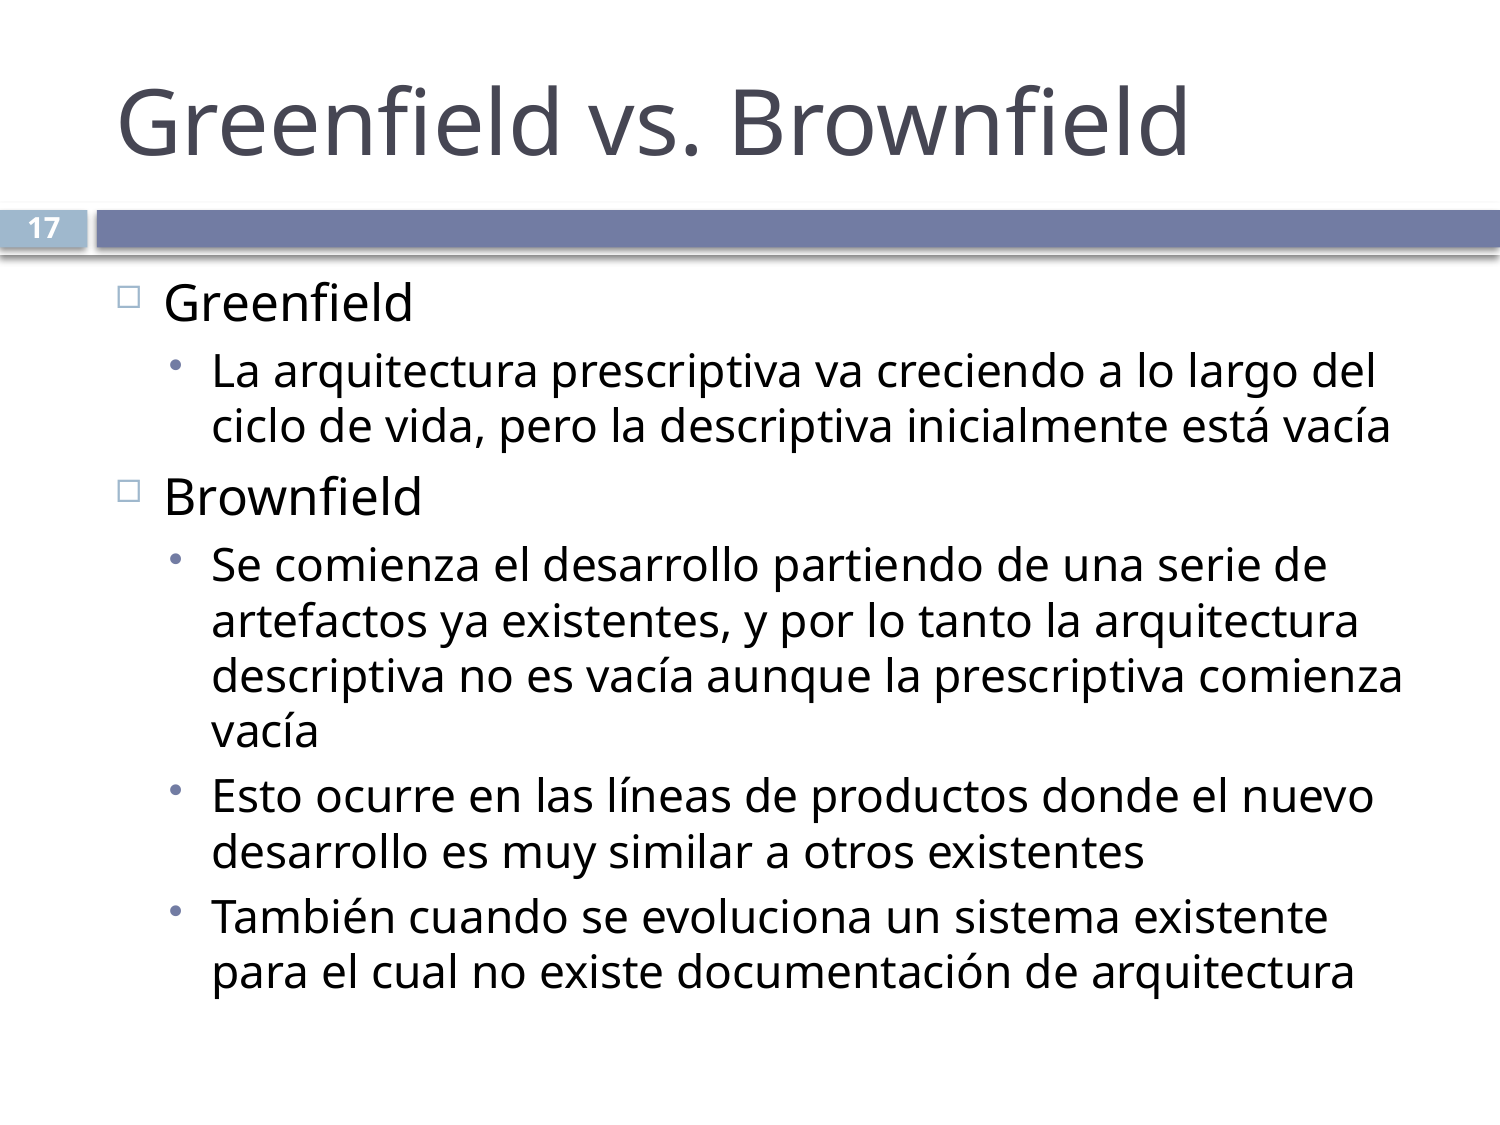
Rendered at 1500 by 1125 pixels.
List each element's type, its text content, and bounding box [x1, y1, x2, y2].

slide_number 17 [0, 208, 88, 249]
title Greenfield vs. Brownfield [100, 37, 1438, 200]
list Greenfield La arquitectura prescriptiva va creciendo a lo largo del ciclo de vida, pero la descriptiva inicialmente está vacía Brownfield Se comienza el desarrollo partiendo de una serie de artefactos ya existentes, y por lo tanto la arquitectura descriptiva no es vacía aunque la prescriptiva comienza vacía Esto ocurre en las líneas de productos donde el nuevo desarrollo es muy similar a otros existentes También cuando se evoluciona un sistema existente para el cual no existe documentación de arquitectura [100, 262, 1438, 1020]
